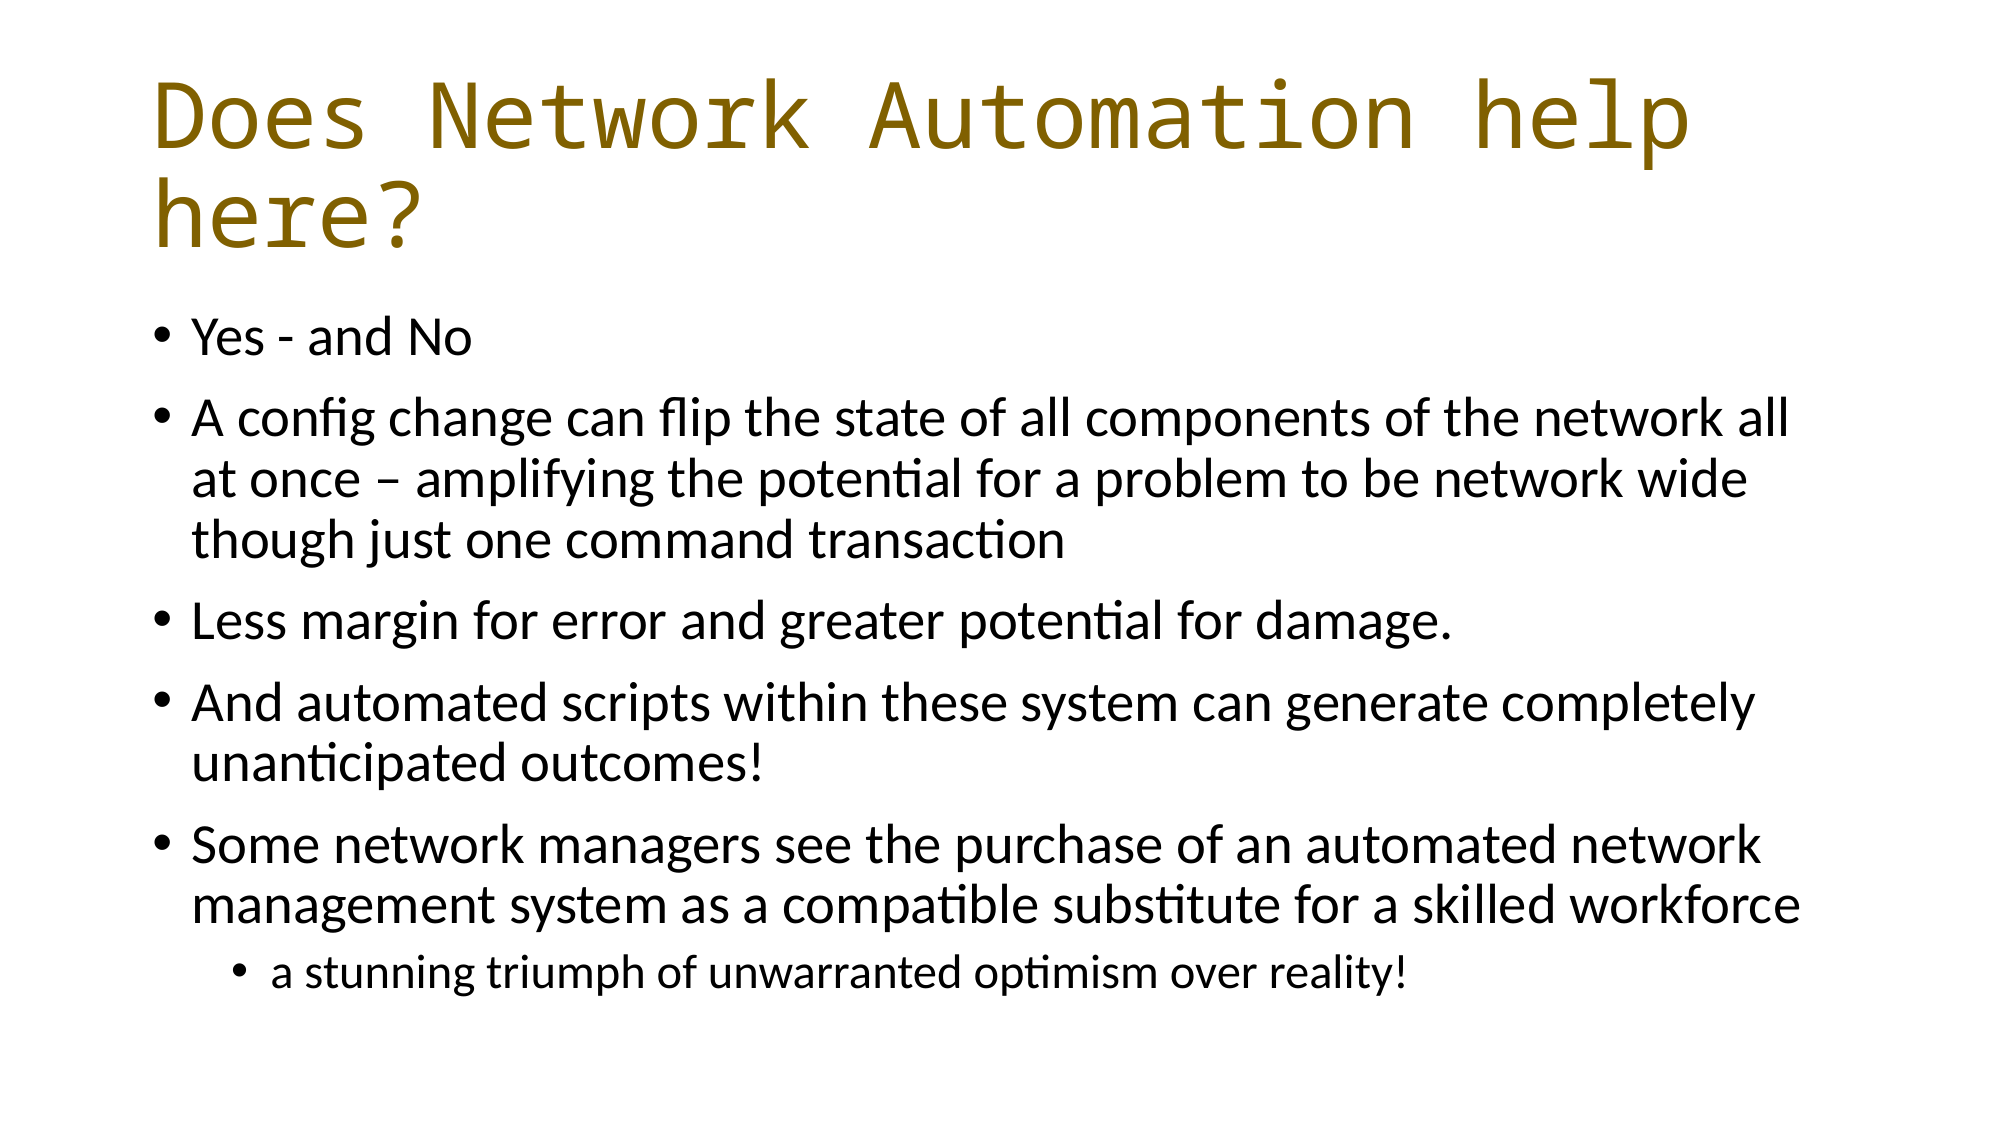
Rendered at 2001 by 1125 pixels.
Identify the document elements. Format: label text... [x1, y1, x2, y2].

list Yes - and No A config change can flip the state of all components of the network all at once – amplifying the potential for a problem to be network wide though just one command transaction Less margin for error and greater potential for damage. And automated scripts within these system can generate completely unanticipated outcomes! Some network managers see the purchase of an automated network management system as a compatible substitute for a skilled workforce a stunning triumph of unwarranted optimism over reality! [137, 299, 1863, 1014]
title Does Network Automation help here? [137, 59, 1863, 278]
